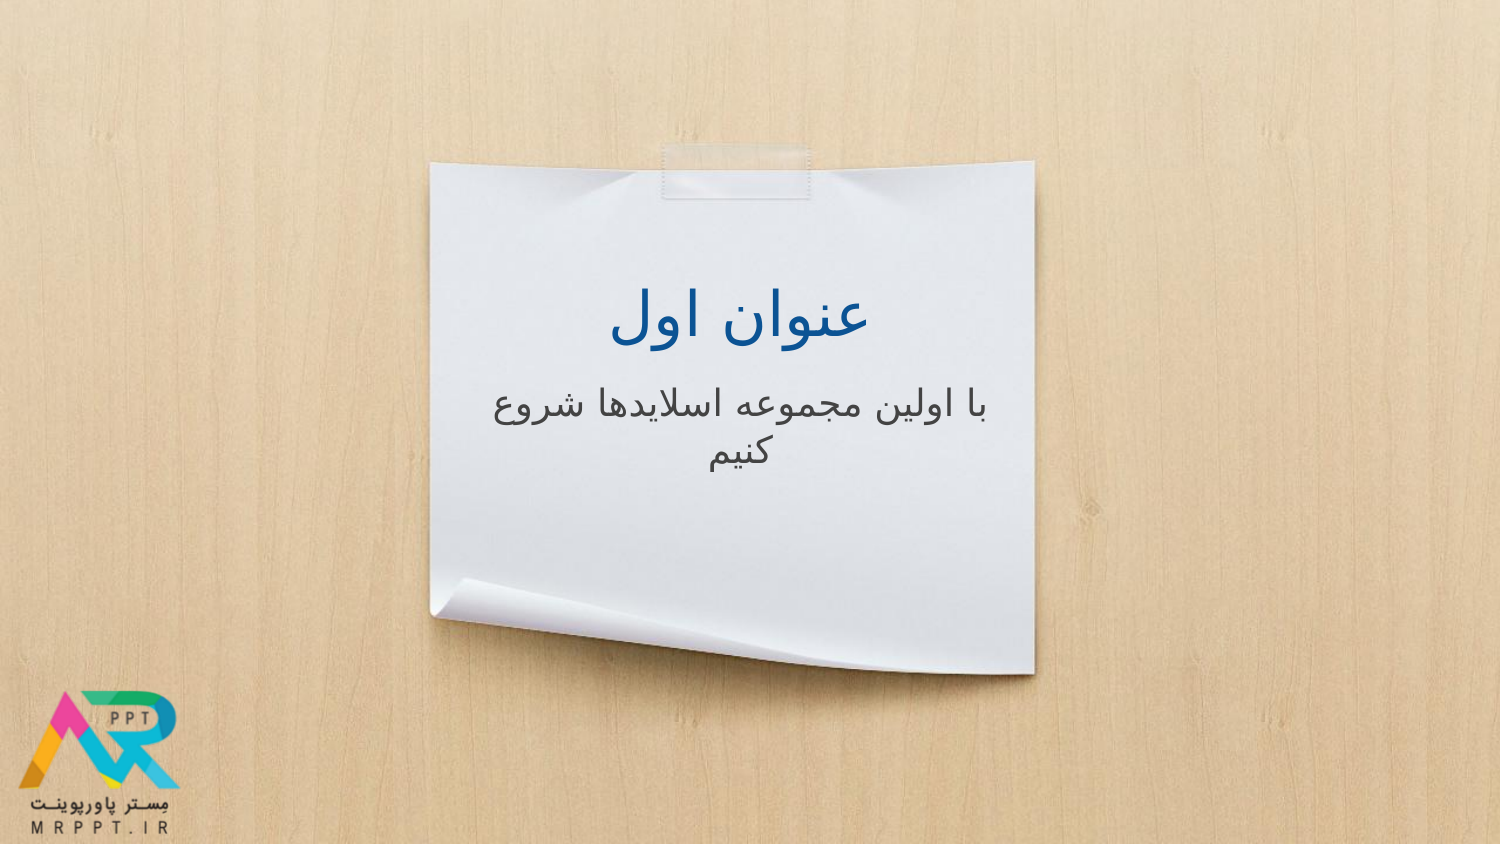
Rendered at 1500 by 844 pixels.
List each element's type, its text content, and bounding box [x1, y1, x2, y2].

subtitle با اولین مجموعه اسلایدها شروع کنیم [454, 361, 1027, 490]
picture [0, 0, 1500, 844]
title عنوان اول [454, 173, 1027, 361]
